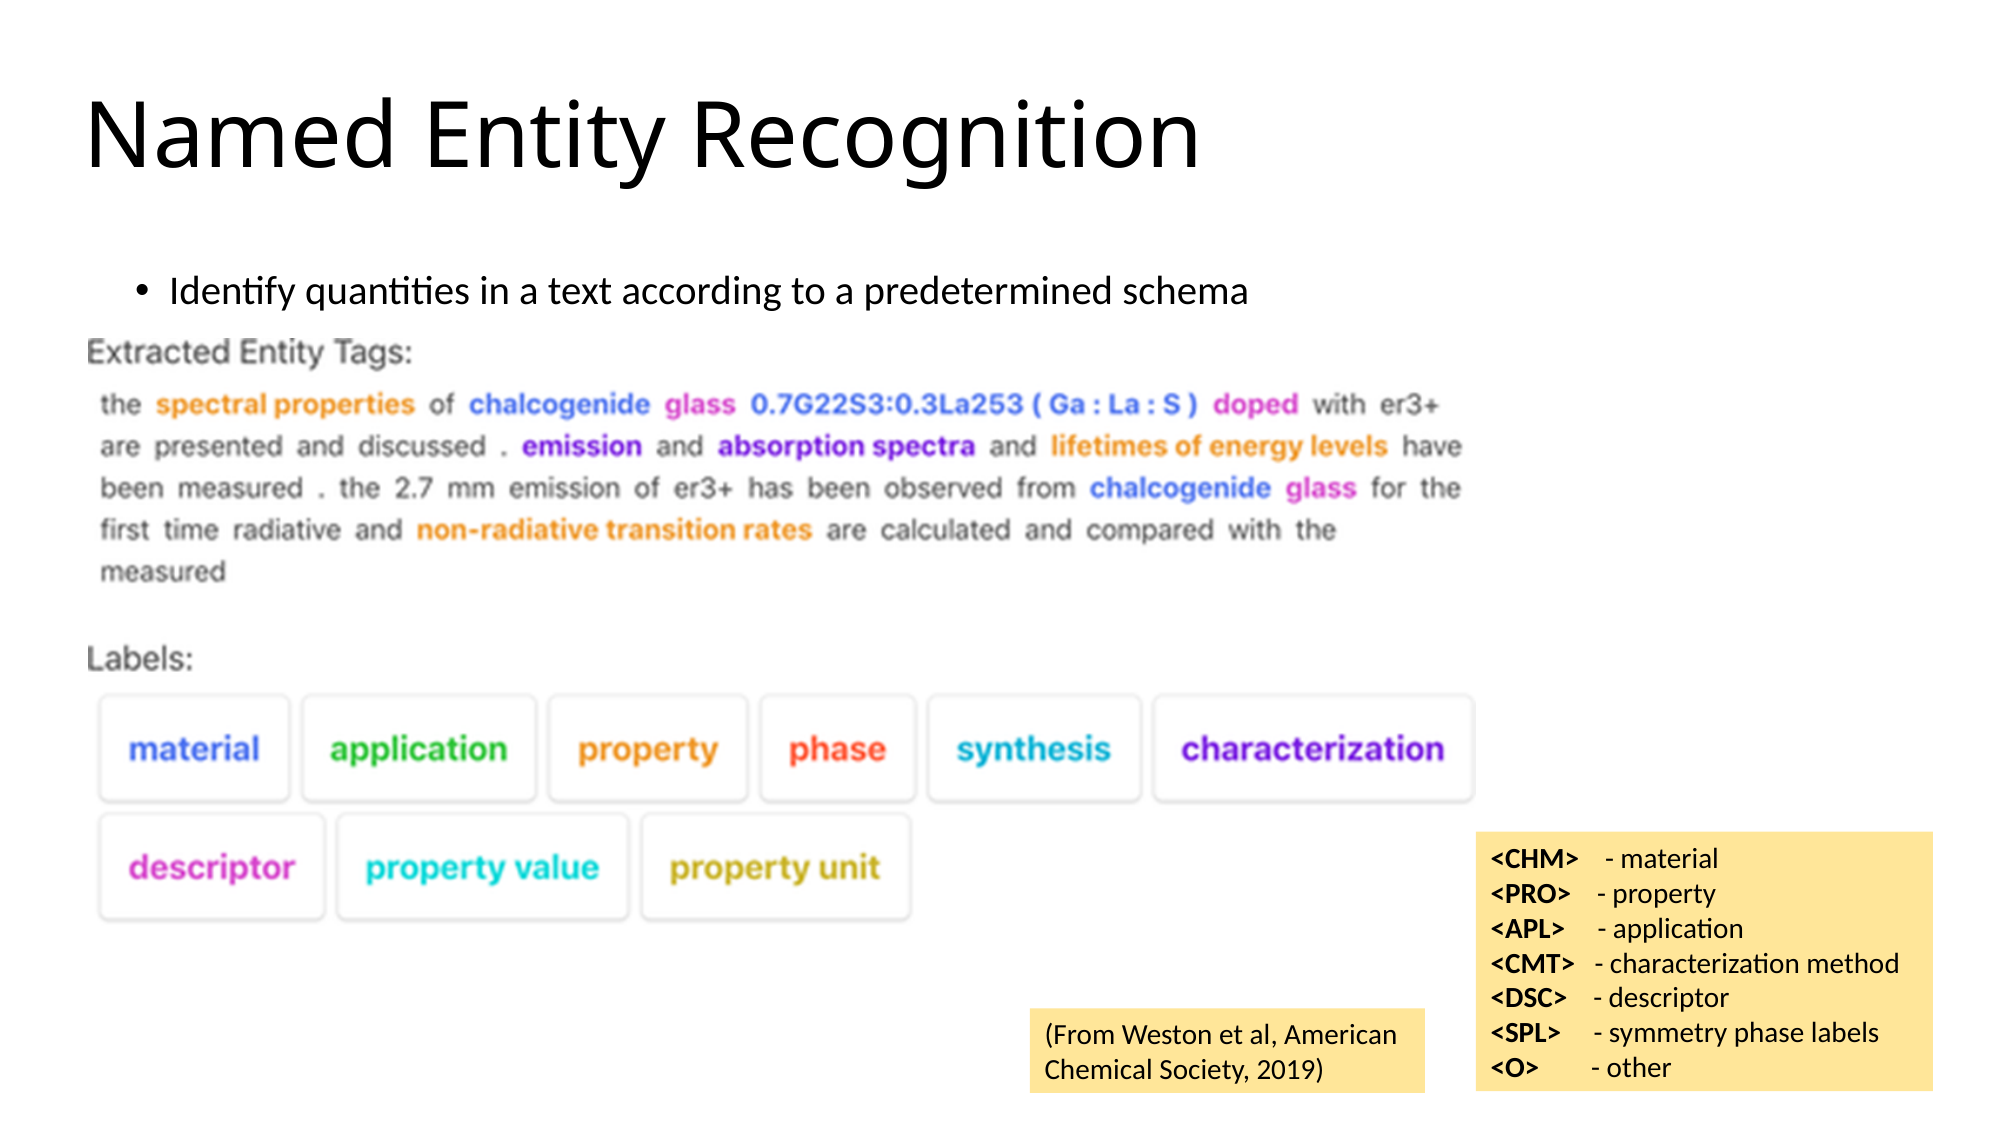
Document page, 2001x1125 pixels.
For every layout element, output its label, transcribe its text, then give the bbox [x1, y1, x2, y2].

list Identify quantities in a text according to a predetermined schema [120, 262, 1846, 322]
title Named Entity Recognition [68, 58, 1794, 218]
text_box (From Weston et al, American Chemical Society, 2019) [1029, 1008, 1425, 1093]
picture [88, 338, 1476, 927]
text_box <CHM> - material <PRO> - property <APL> - application <CMT> - characterization method <DSC> - descriptor <SPL> - symmetry phase labels <O> - other [1475, 831, 1933, 1092]
